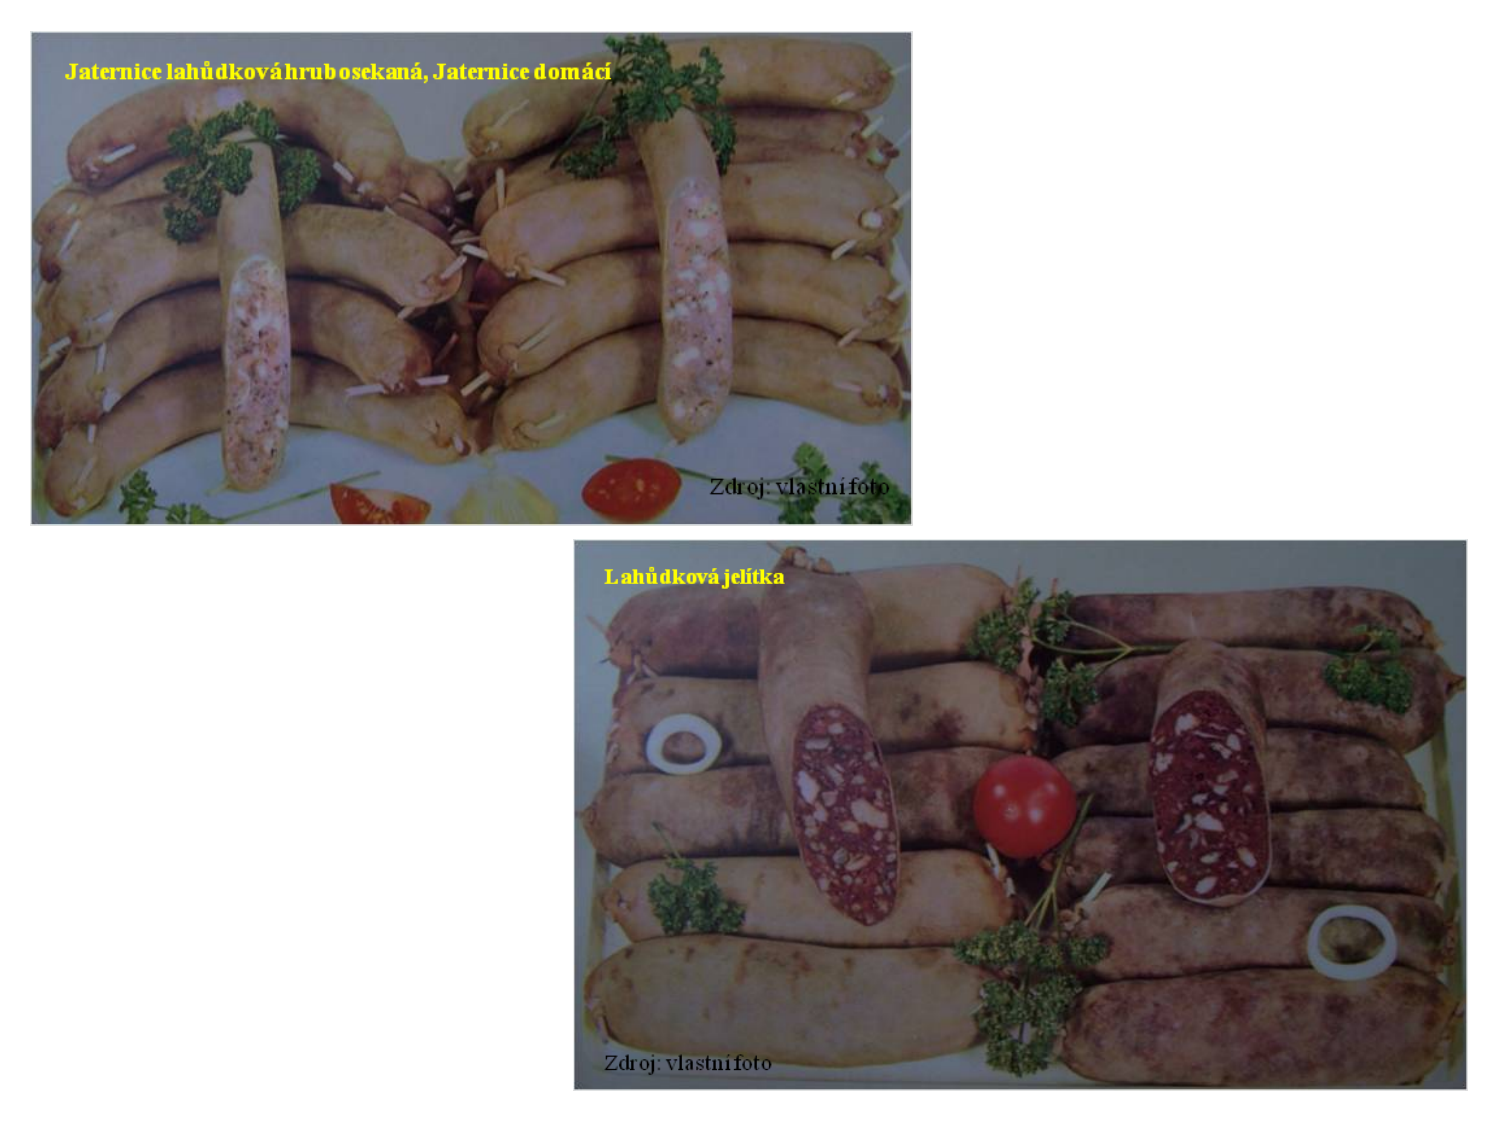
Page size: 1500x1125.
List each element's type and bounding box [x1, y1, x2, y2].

picture [29, 30, 915, 528]
picture [572, 538, 1469, 1092]
